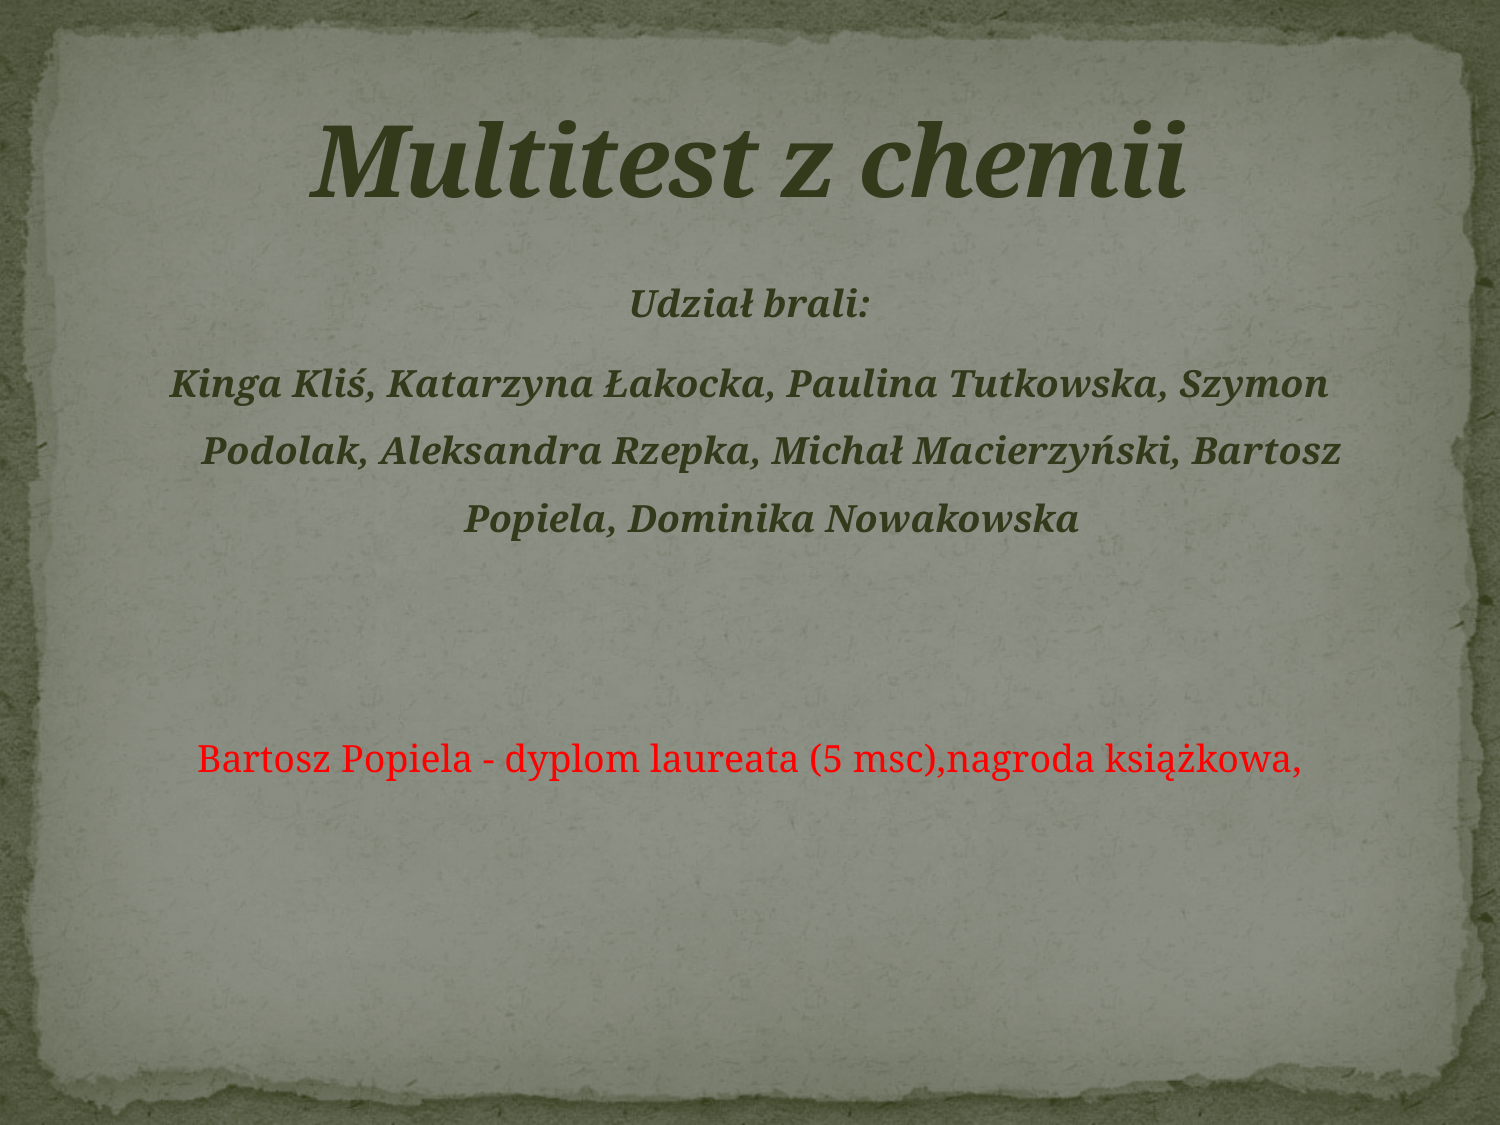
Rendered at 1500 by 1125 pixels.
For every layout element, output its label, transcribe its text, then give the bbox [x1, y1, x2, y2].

title Multitest z chemii [74, 24, 1425, 225]
list Udział brali: Kinga Kliś, Katarzyna Łakocka, Paulina Tutkowska, Szymon Podolak, Aleksandra Rzepka, Michał Macierzyński, Bartosz Popiela, Dominika Nowakowska Bartosz Popiela - dyplom laureata (5 msc),nagroda książkowa, [75, 249, 1425, 1000]
